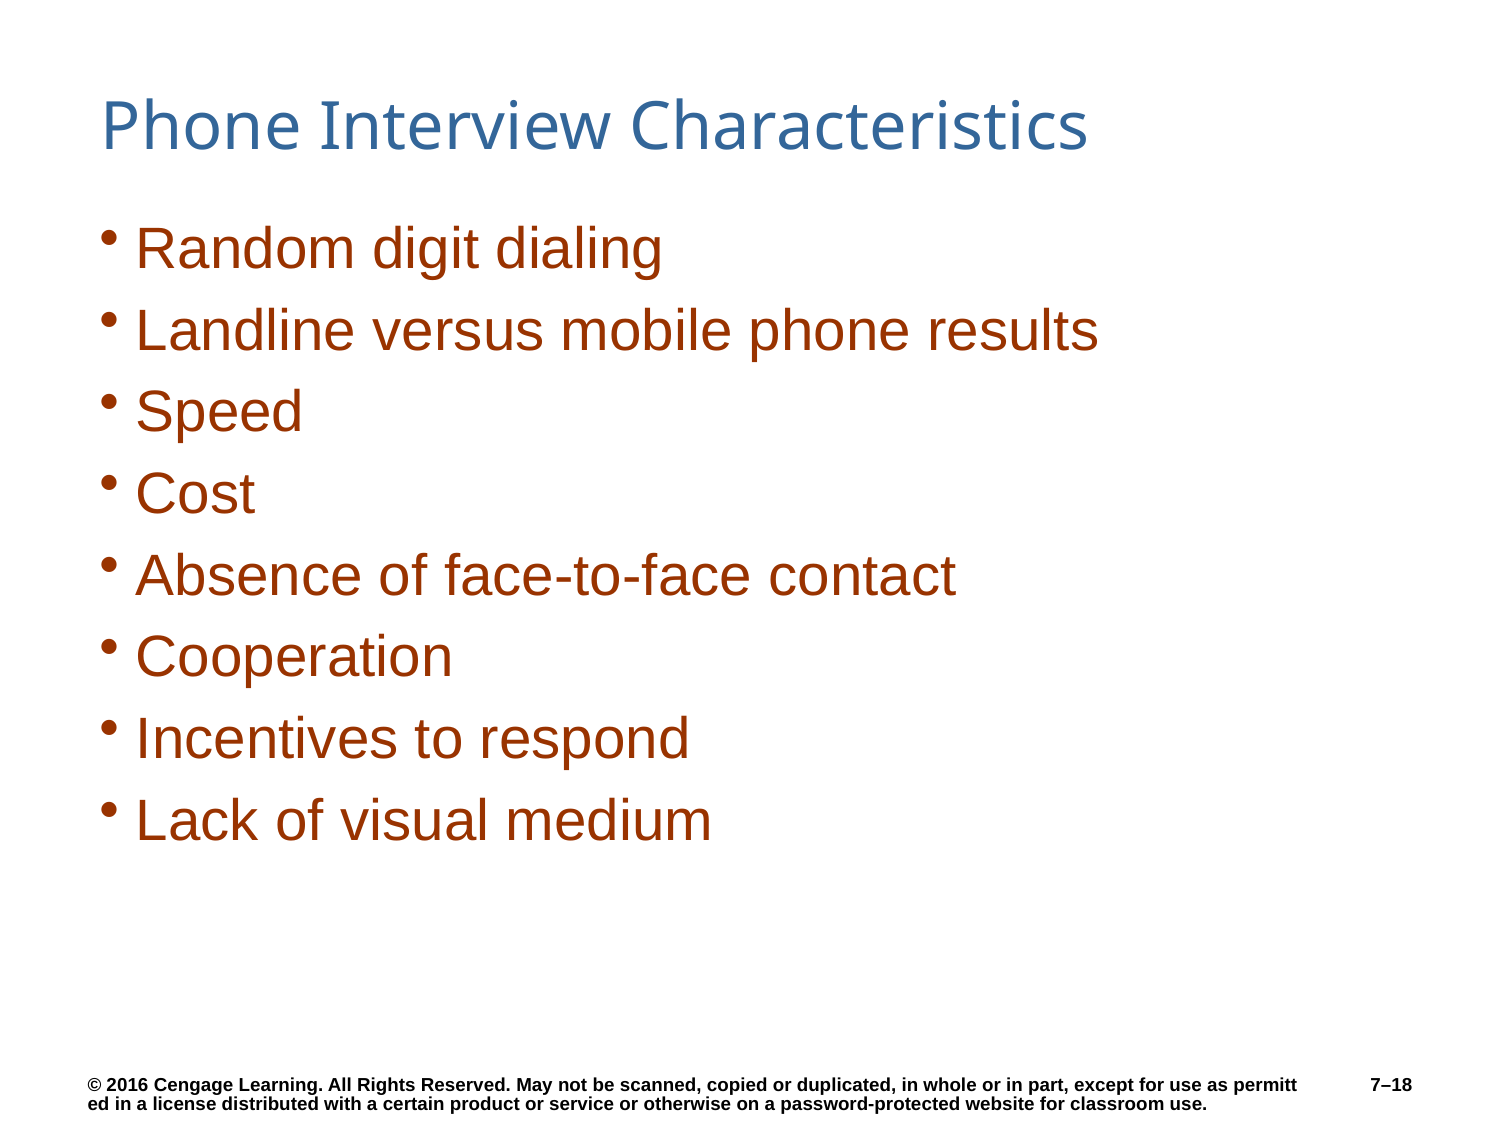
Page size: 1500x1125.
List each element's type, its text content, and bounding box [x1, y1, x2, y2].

footer © 2016 Cengage Learning. All Rights Reserved. May not be scanned, copied or duplicated, in whole or in part, except for use as permitted in a license distributed with a certain product or service or otherwise on a password-protected website for classroom use. [87, 1057, 1050, 1103]
list Random digit dialing Landline versus mobile phone results Speed Cost Absence of face-to-face contact Cooperation Incentives to respond Lack of visual medium [84, 202, 1414, 1013]
slide_number 7–18 [1050, 1042, 1413, 1103]
title Phone Interview Characteristics [85, 75, 1411, 171]
